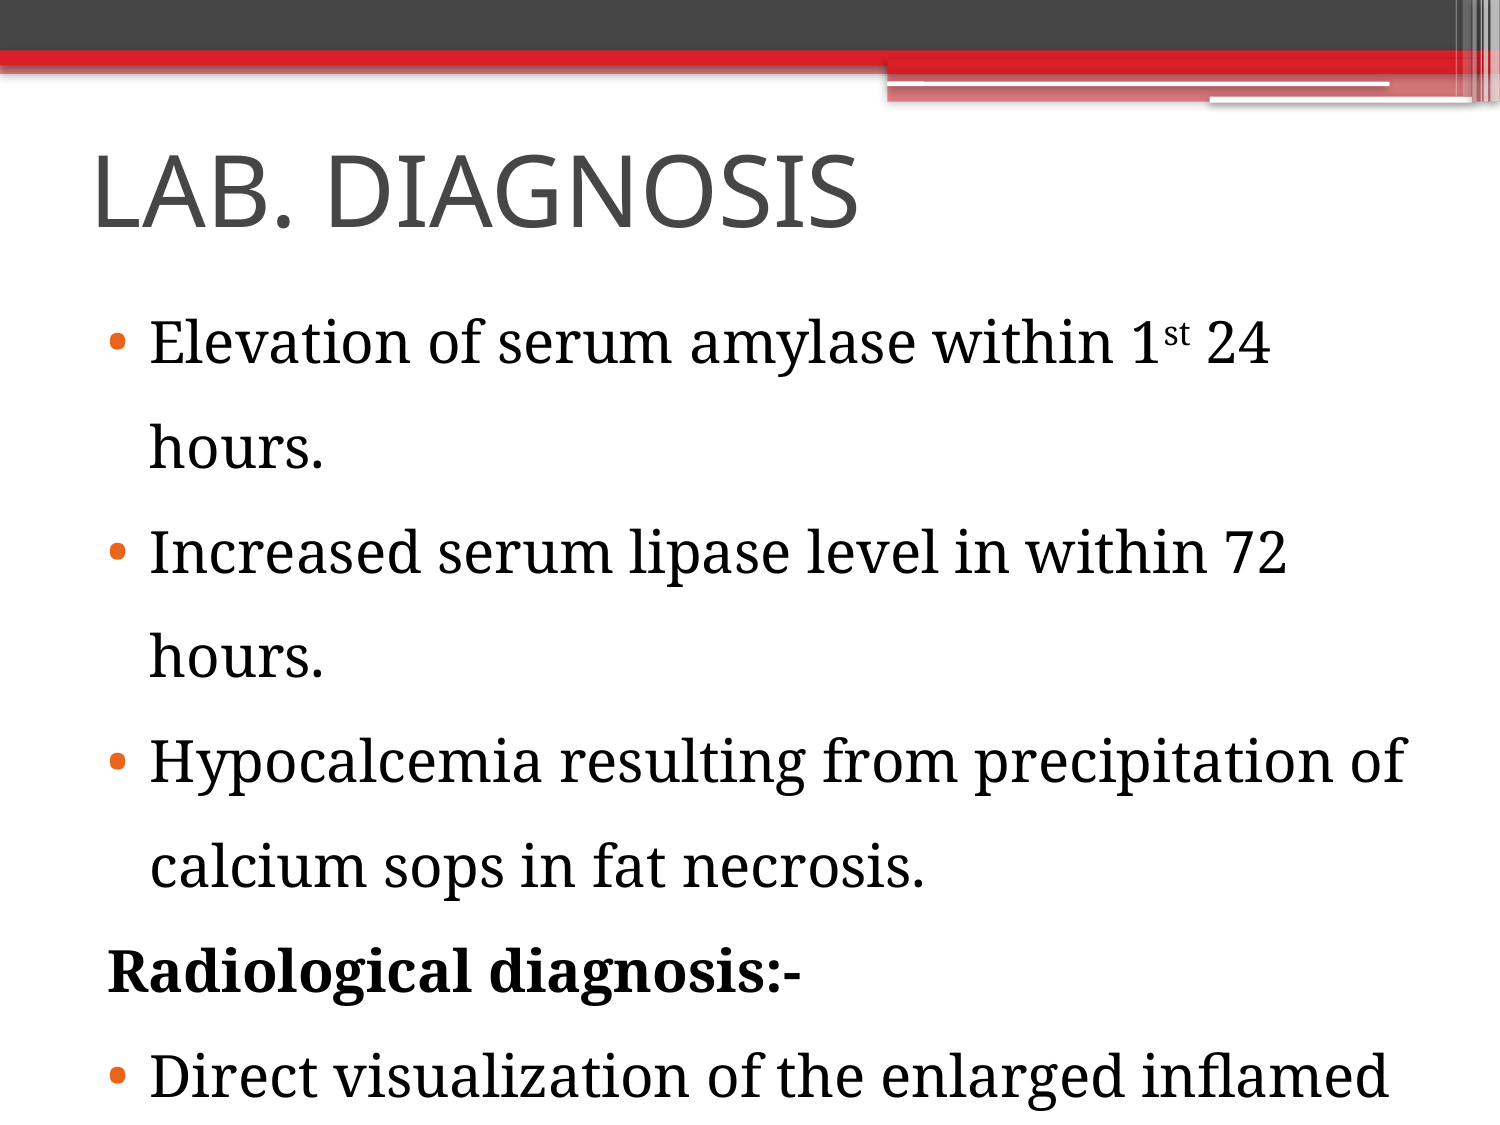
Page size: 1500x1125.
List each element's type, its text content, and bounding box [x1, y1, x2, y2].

title LAB. DIAGNOSIS [75, 112, 1425, 262]
list Elevation of serum amylase within 1st 24 hours. Increased serum lipase level in within 72 hours. Hypocalcemia resulting from precipitation of calcium sops in fat necrosis. Radiological diagnosis:- Direct visualization of the enlarged inflamed pancreas by ultra sound and CT. [75, 262, 1425, 1079]
